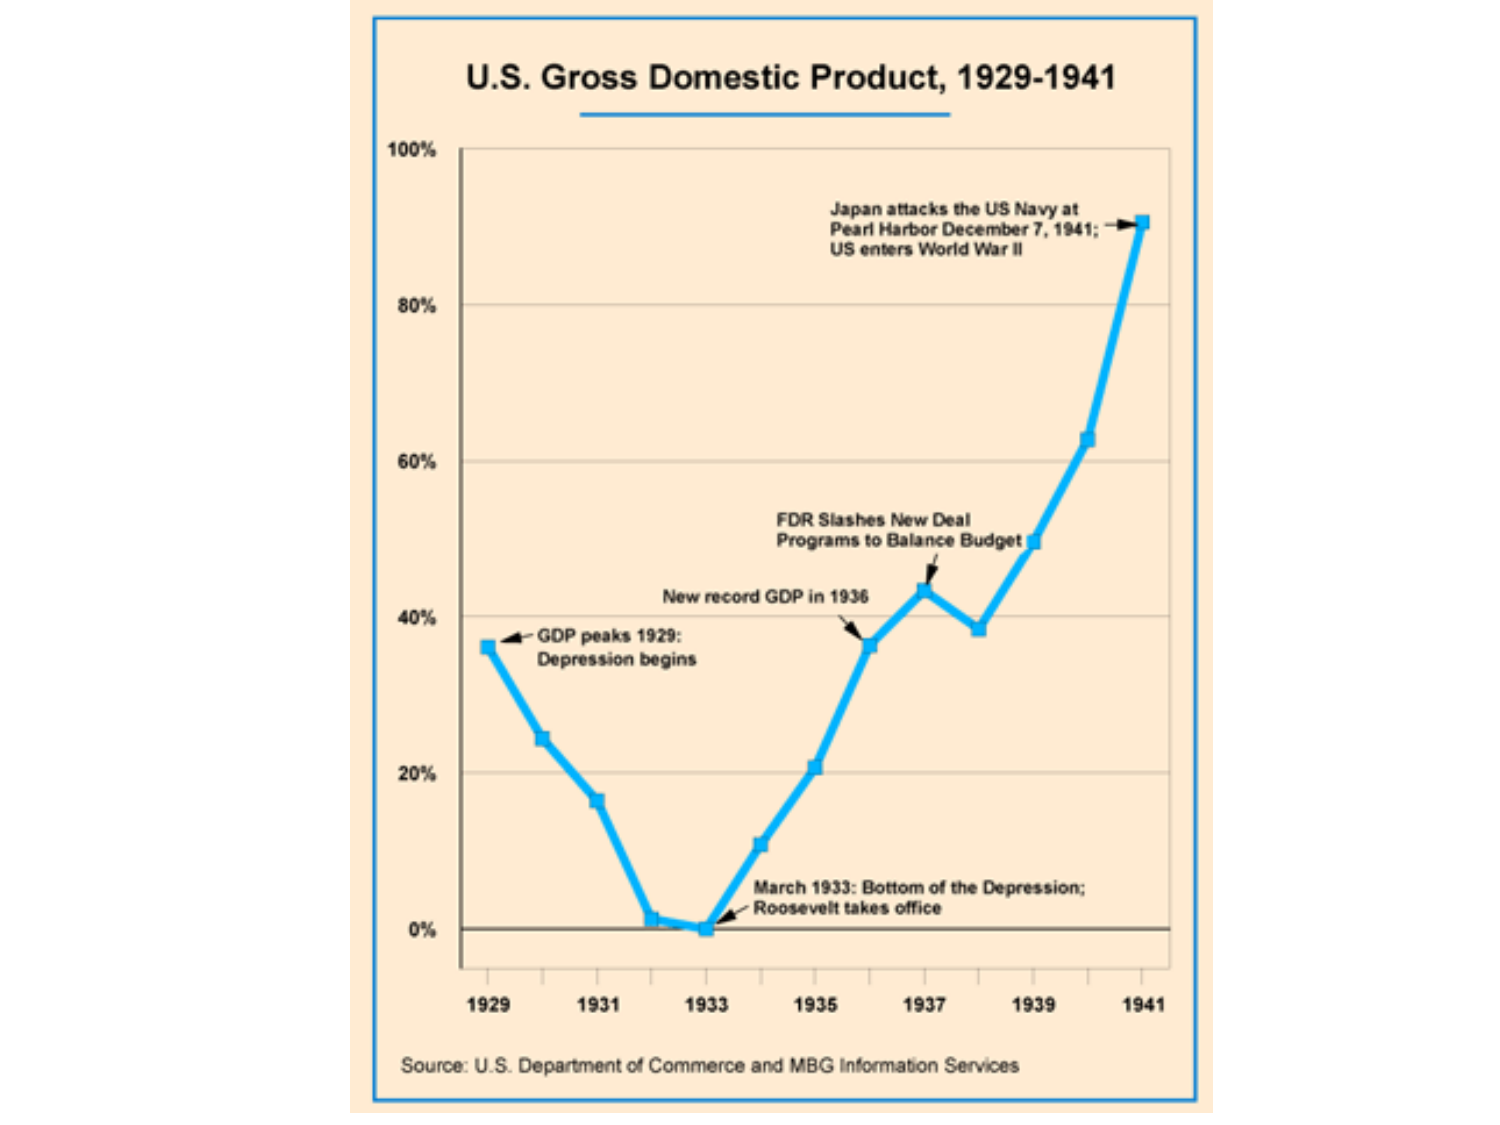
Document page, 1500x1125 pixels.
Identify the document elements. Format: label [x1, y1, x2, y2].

picture [349, 0, 1213, 1114]
